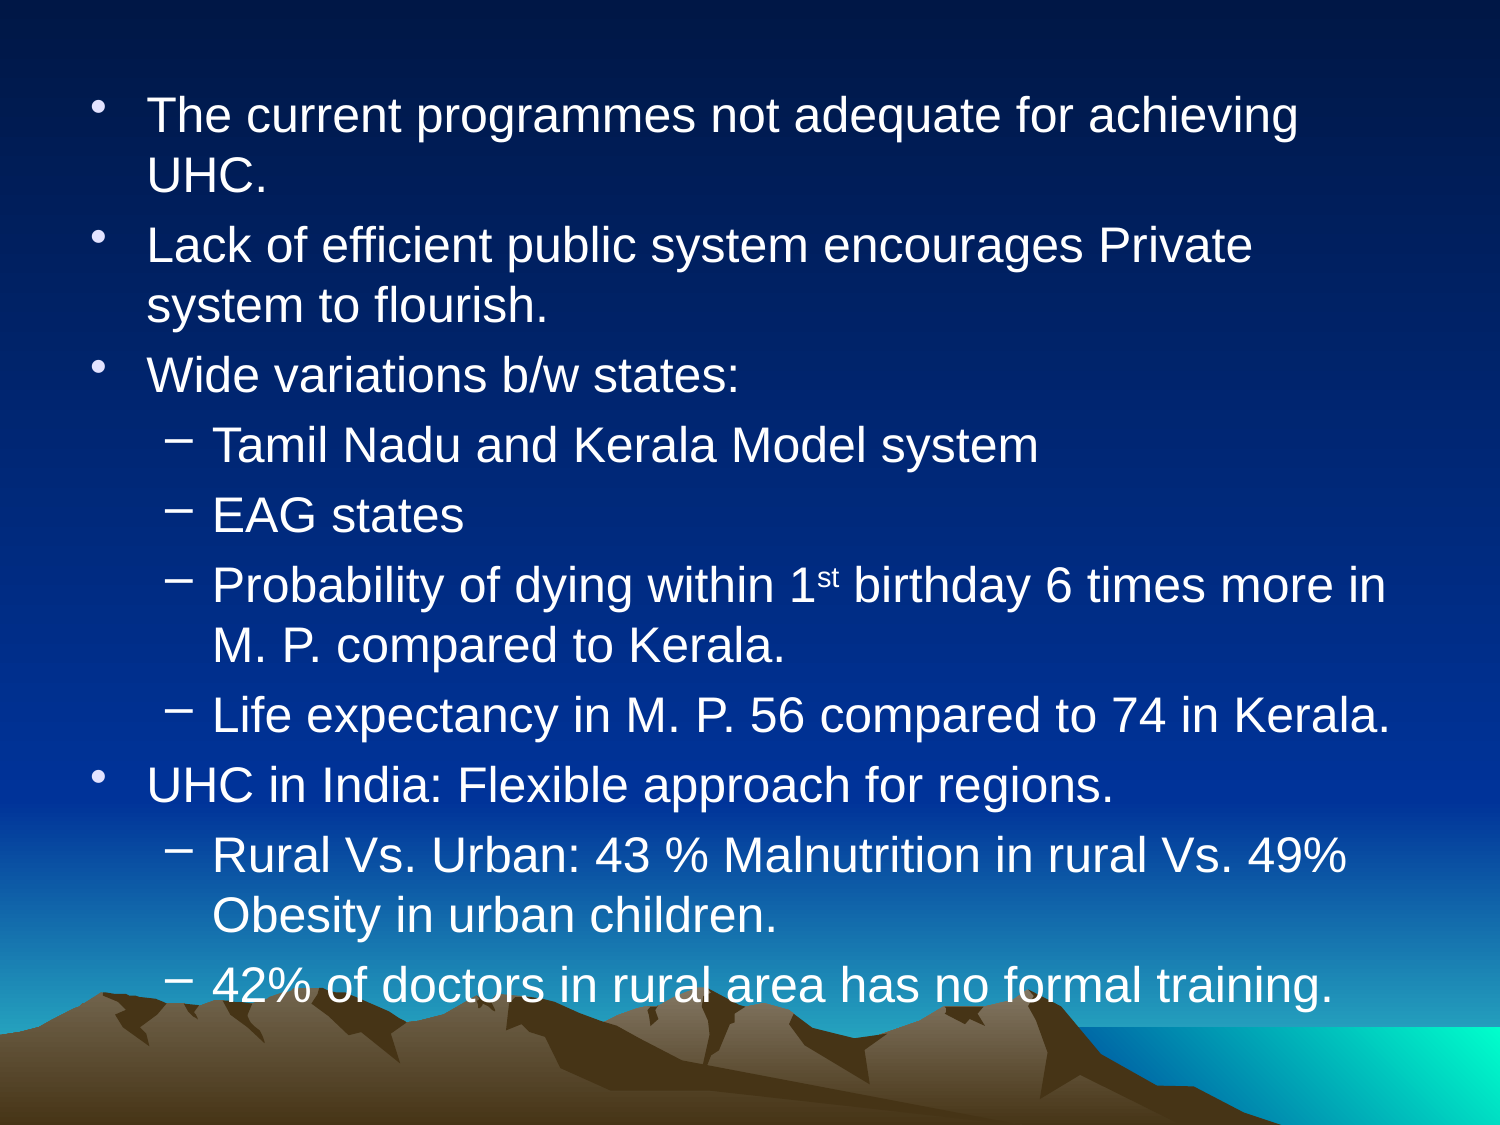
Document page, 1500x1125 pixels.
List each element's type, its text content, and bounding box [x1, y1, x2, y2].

list The current programmes not adequate for achieving UHC. Lack of efficient public system encourages Private system to flourish. Wide variations b/w states: Tamil Nadu and Kerala Model system EAG states Probability of dying within 1st birthday 6 times more in M. P. compared to Kerala. Life expectancy in M. P. 56 compared to 74 in Kerala. UHC in India: Flexible approach for regions. Rural Vs. Urban: 43 % Malnutrition in rural Vs. 49% Obesity in urban children. 42% of doctors in rural area has no formal training. [74, 74, 1426, 1001]
